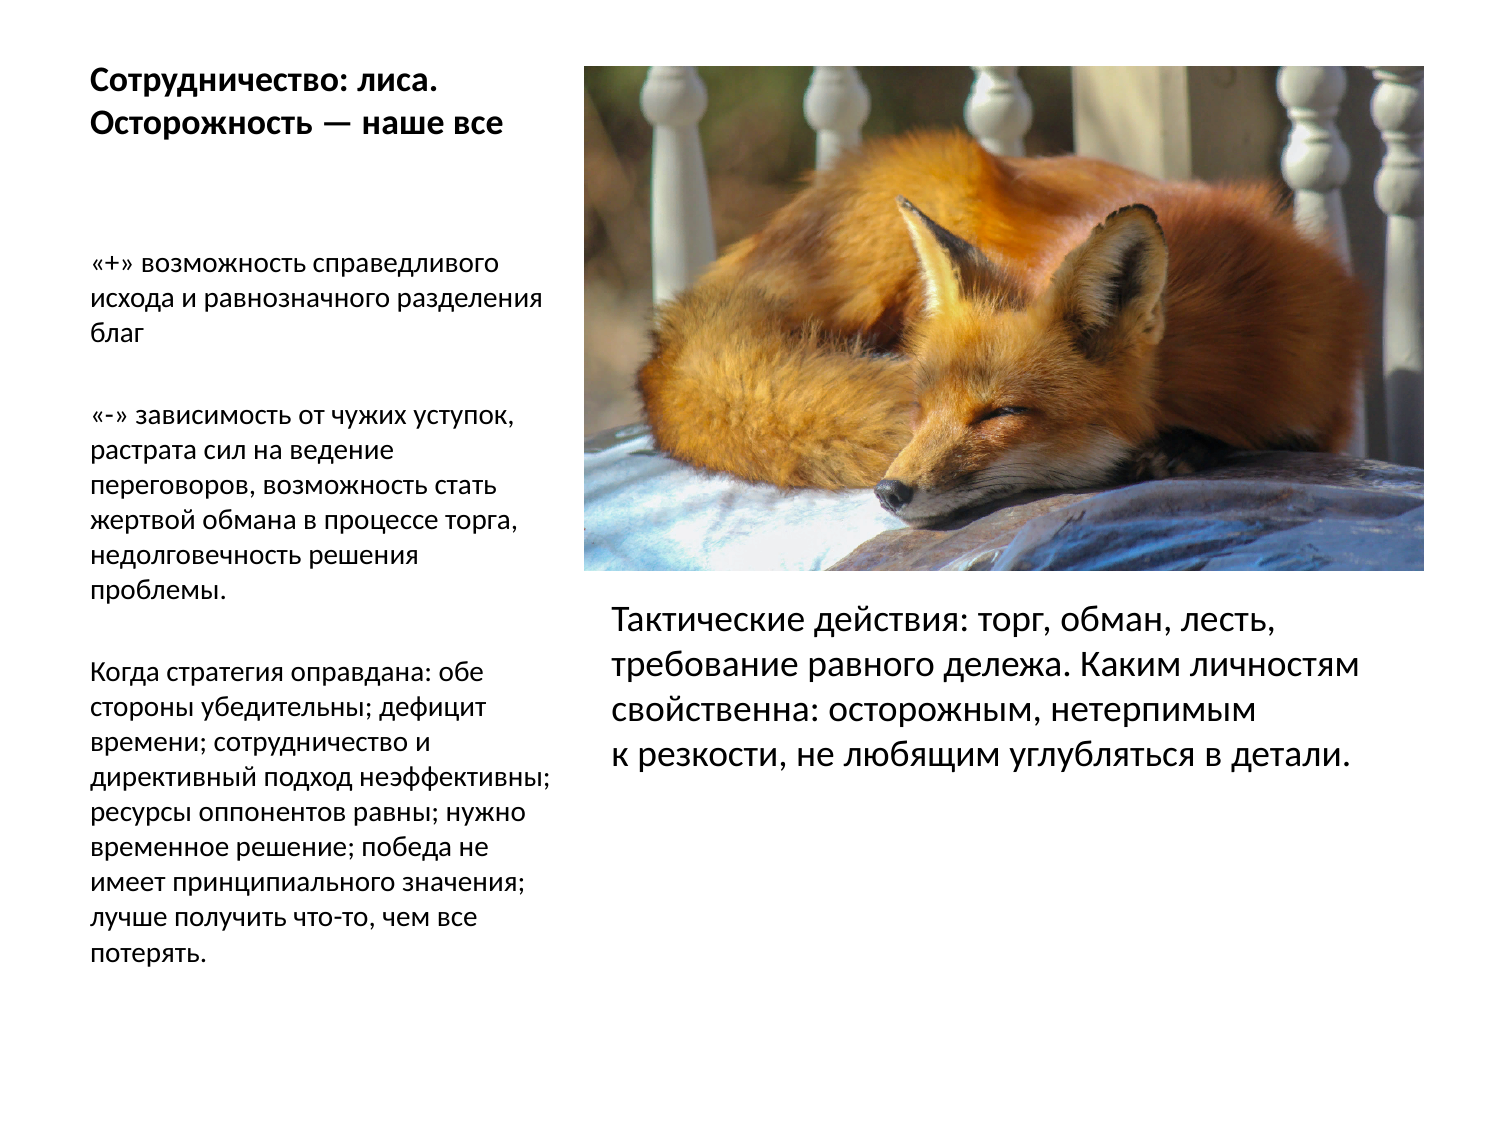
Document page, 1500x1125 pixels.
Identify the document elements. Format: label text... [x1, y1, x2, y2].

list «+» возможность справедливого исхода и равнозначного разделения благ «-» зависимость от чужих уступок, растрата сил на ведение переговоров, возможность стать жертвой обмана в процессе торга, недолговечность решения проблемы. Когда стратегия оправдана: обе стороны убедительны; дефицит времени; сотрудничество и директивный подход неэффективны; ресурсы оппонентов равны; нужно временное решение; победа не имеет принципиального значения; лучше получить что-то, чем все потерять. [75, 235, 569, 1005]
title Сотрудничество: лиса. Осторожность — наше все [75, 44, 569, 235]
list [584, 66, 1424, 571]
text_box Тактические действия: торг, обман, лесть, требование равного дележа. Каким личностям свойственна: осторожным, нетерпимым к резкости, не любящим углубляться в детали. [596, 586, 1424, 871]
